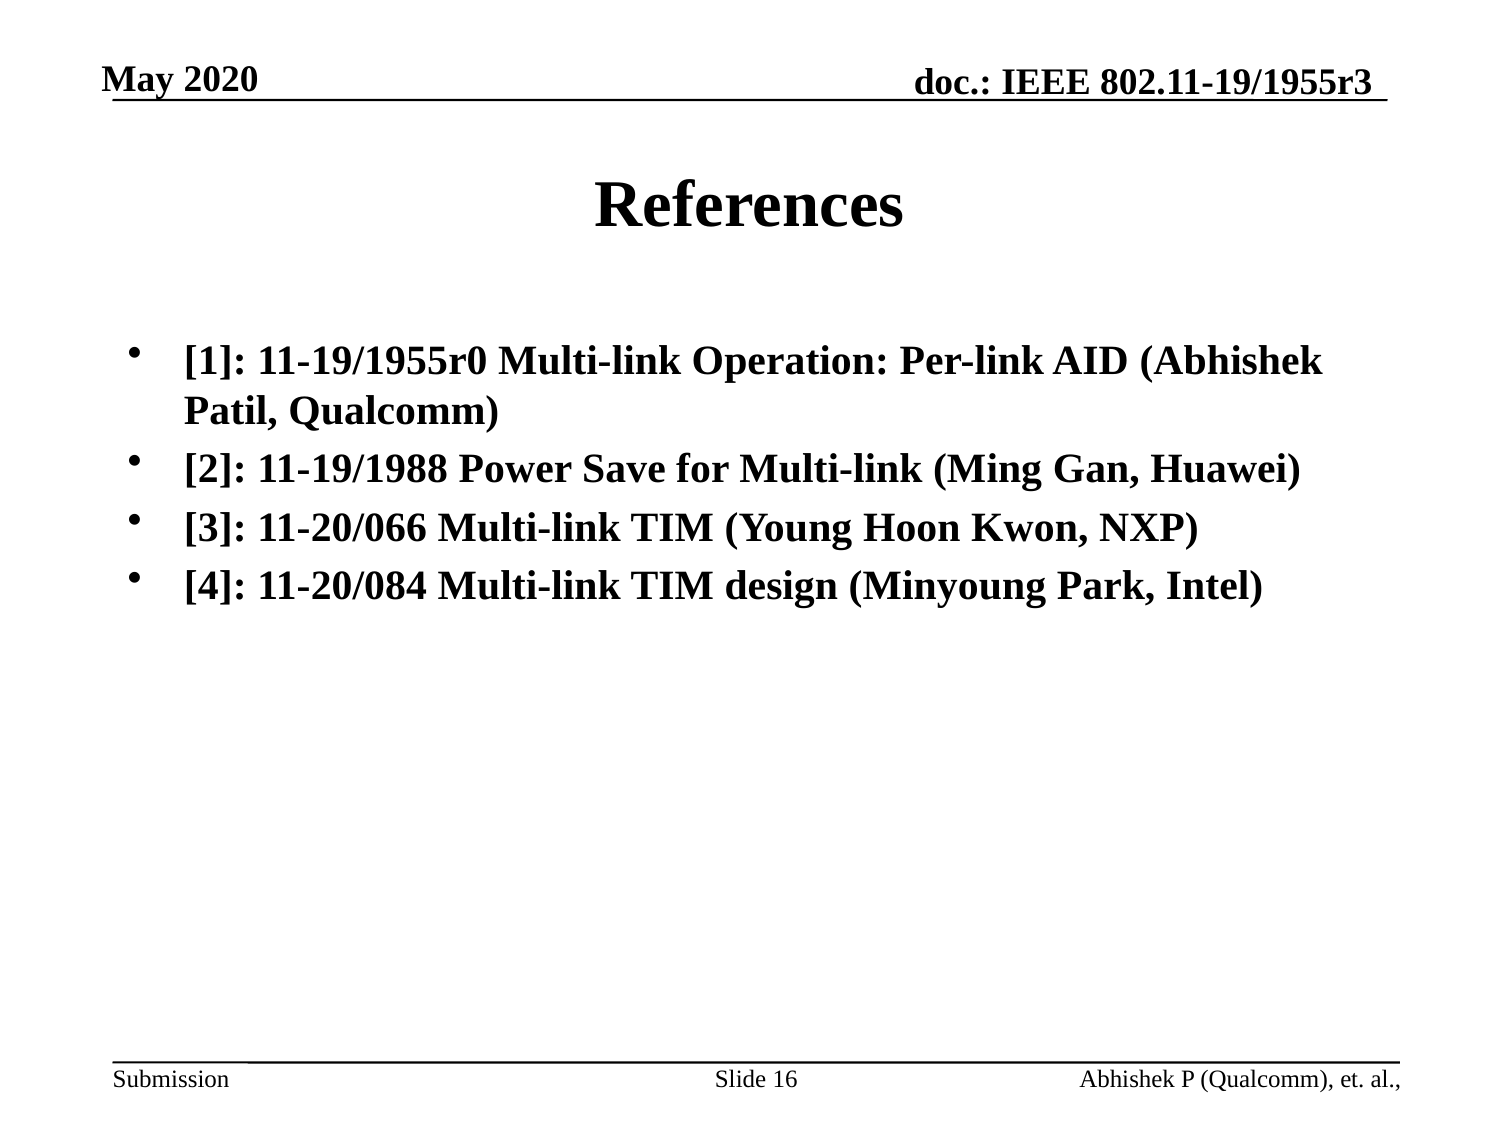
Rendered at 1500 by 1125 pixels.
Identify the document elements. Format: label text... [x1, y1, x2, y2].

footer Abhishek P (Qualcomm), et. al., [949, 1061, 1402, 1093]
list [1]: 11-19/1955r0 Multi-link Operation: Per-link AID (Abhishek Patil, Qualcomm) [2]: 11-19/1988 Power Save for Multi-link (Ming Gan, Huawei) [3]: 11-20/066 Multi-link TIM (Young Hoon Kwon, NXP) [4]: 11-20/084 Multi-link TIM design (Minyoung Park, Intel) [112, 324, 1388, 1001]
title References [112, 112, 1388, 288]
slide_number Slide 16 [712, 1061, 801, 1093]
